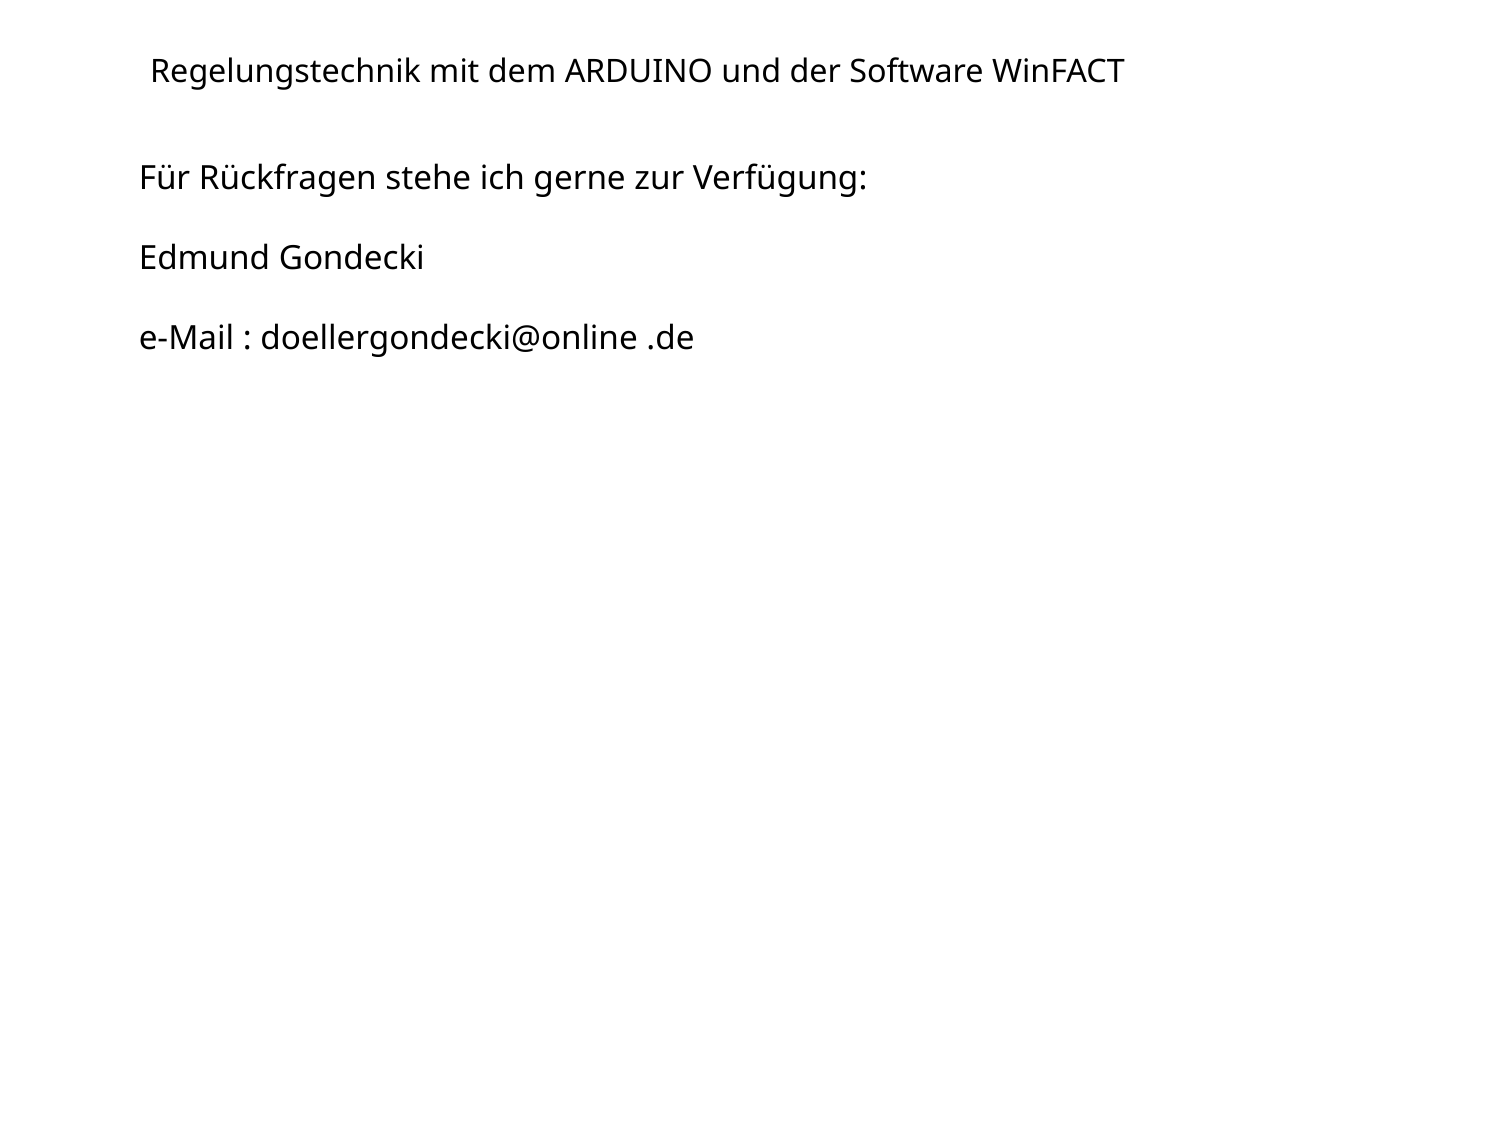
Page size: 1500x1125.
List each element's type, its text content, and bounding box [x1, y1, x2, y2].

text_box Für Rückfragen stehe ich gerne zur Verfügung: Edmund Gondecki e-Mail : doellergondecki@online .de [123, 148, 1199, 364]
text_box Regelungstechnik mit dem ARDUINO und der Software WinFACT [88, 42, 1187, 126]
